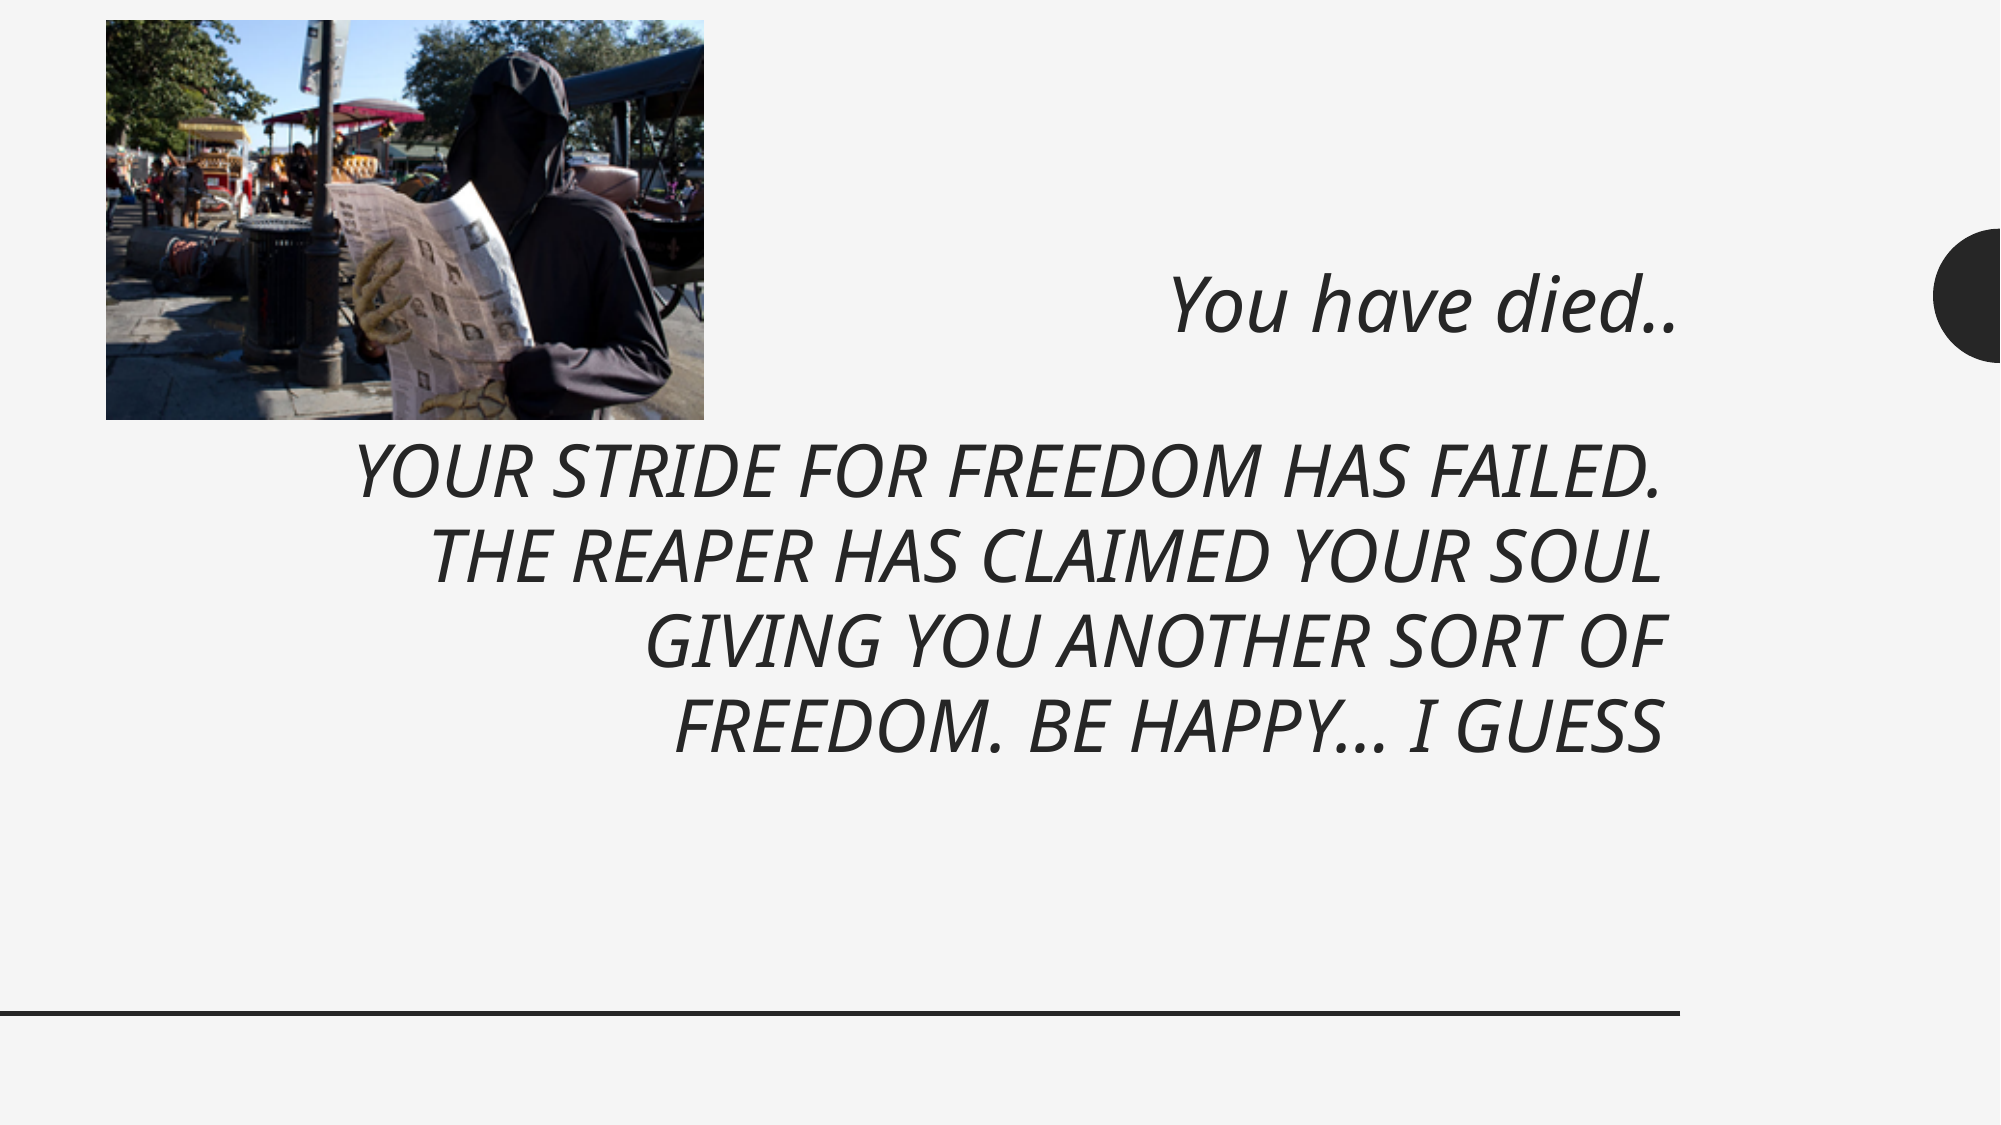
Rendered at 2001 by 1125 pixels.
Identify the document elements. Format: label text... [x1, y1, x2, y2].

picture [106, 20, 704, 420]
list You have died.. [704, 228, 1698, 363]
title Your Stride for freedom has failed. The reaper has claimed your soul giving you another sort of freedom. Be happy… I Guess [319, 421, 1681, 961]
